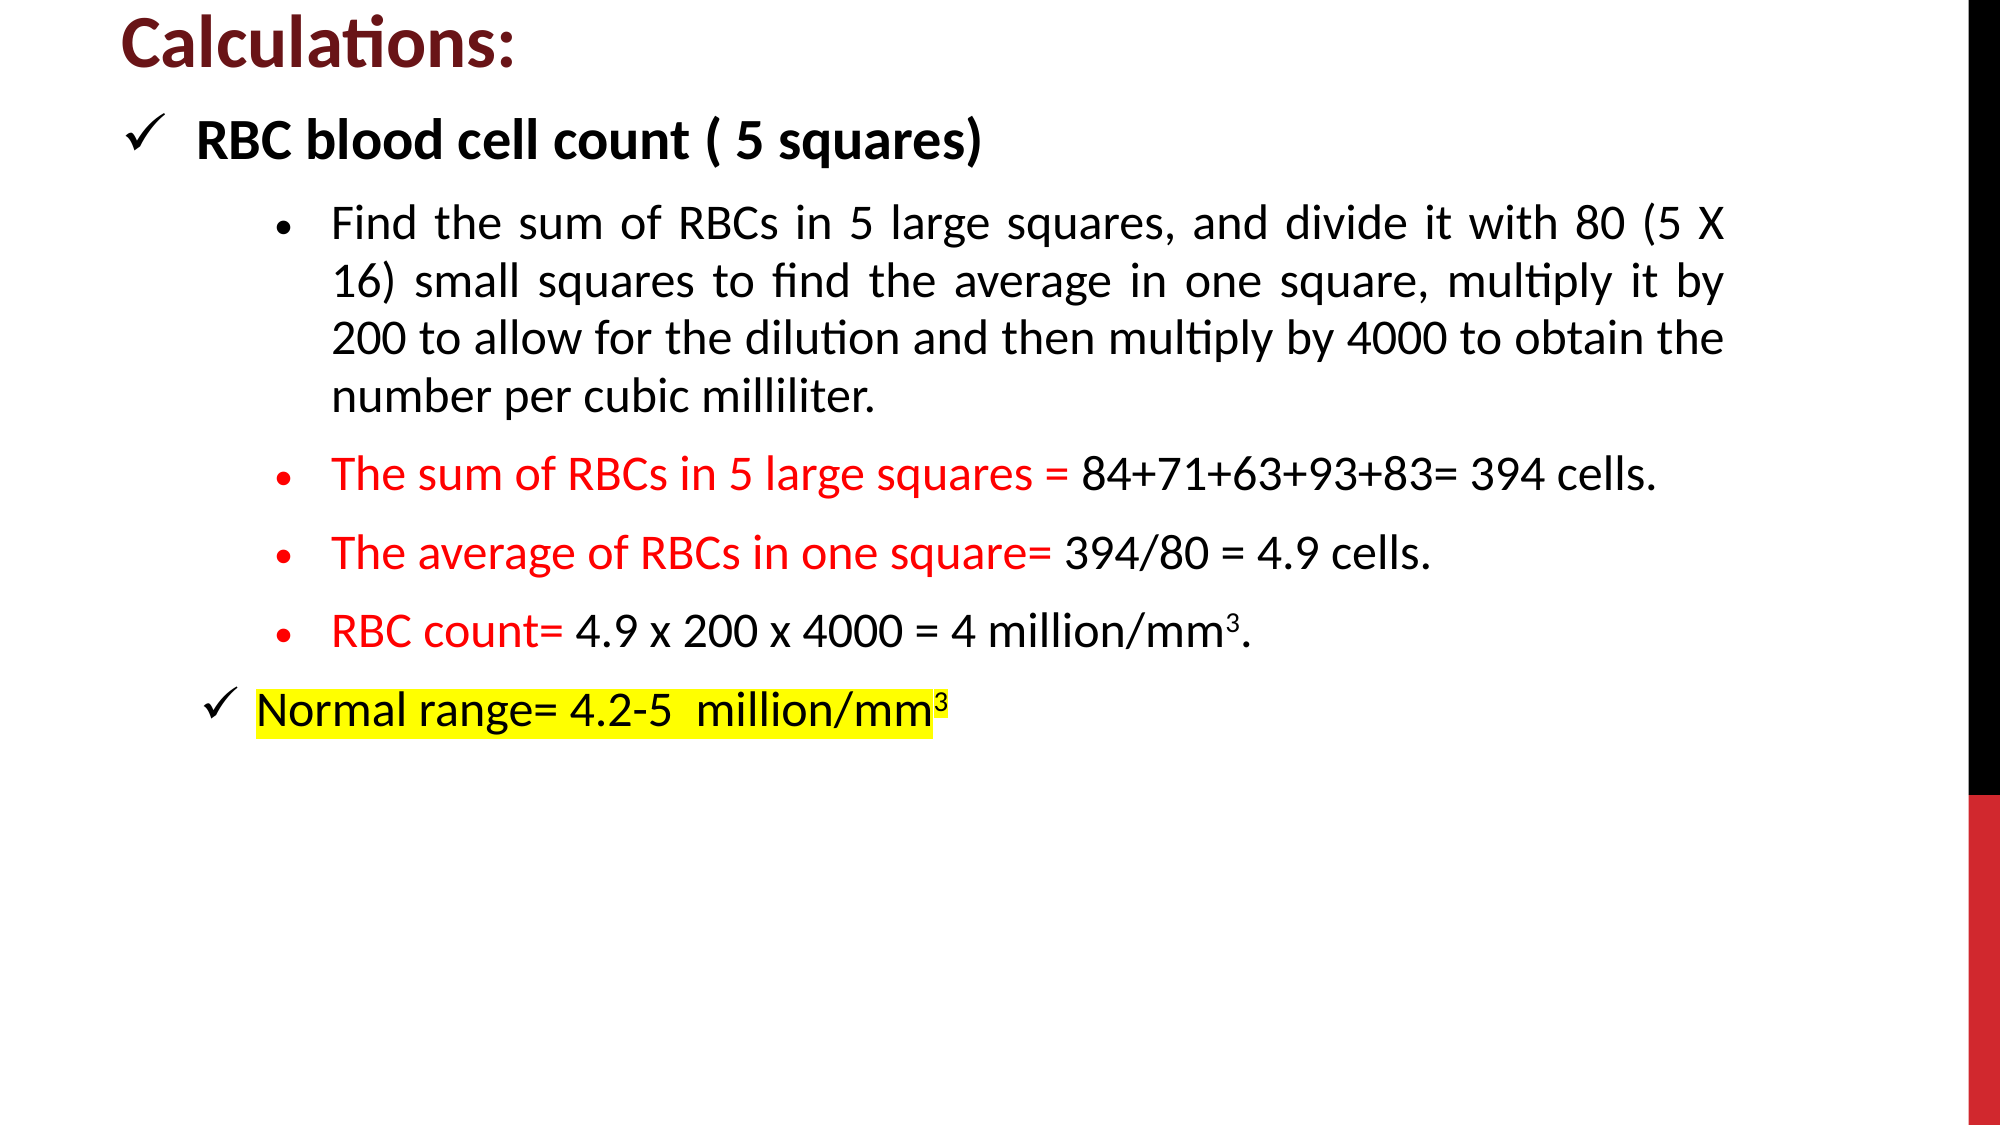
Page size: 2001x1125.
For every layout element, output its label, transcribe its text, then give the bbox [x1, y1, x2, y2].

table_header Calculations: RBC blood cell count ( 5 squares) Find the sum of RBCs in 5 large squares, and divide it with 80 (5 X 16) small squares to find the average in one square, multiply it by 200 to allow for the dilution and then multiply by 4000 to obtain the number per cubic milliliter. The sum of RBCs in 5 large squares = 84+71+63+93+83= 394 cells. The average of RBCs in one square= 394/80 = 4.9 cells. RBC count= 4.9 x 200 x 4000 = 4 million/mm3. Normal range= 4.2-5 million/mm3 [102, 0, 1744, 1125]
